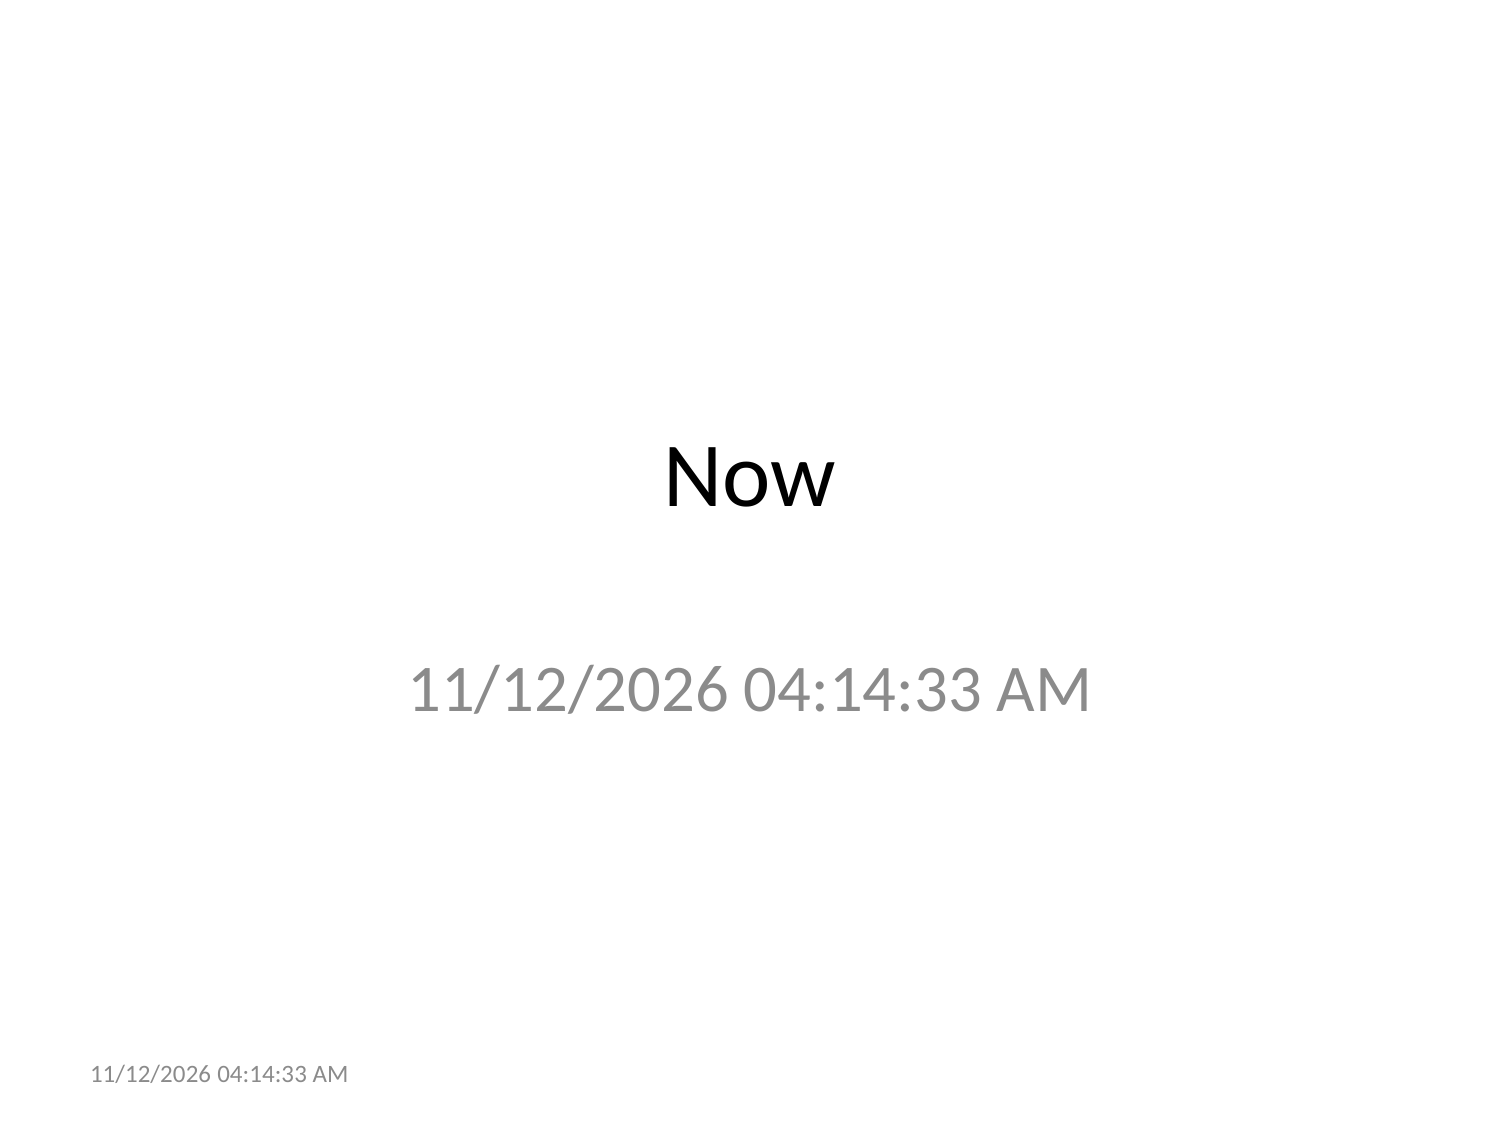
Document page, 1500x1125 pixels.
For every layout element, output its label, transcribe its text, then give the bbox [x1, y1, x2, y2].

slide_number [75, 1042, 425, 1103]
title Now [112, 349, 1388, 591]
subtitle 2011-12-19 10:20:04 AM [225, 637, 1275, 925]
